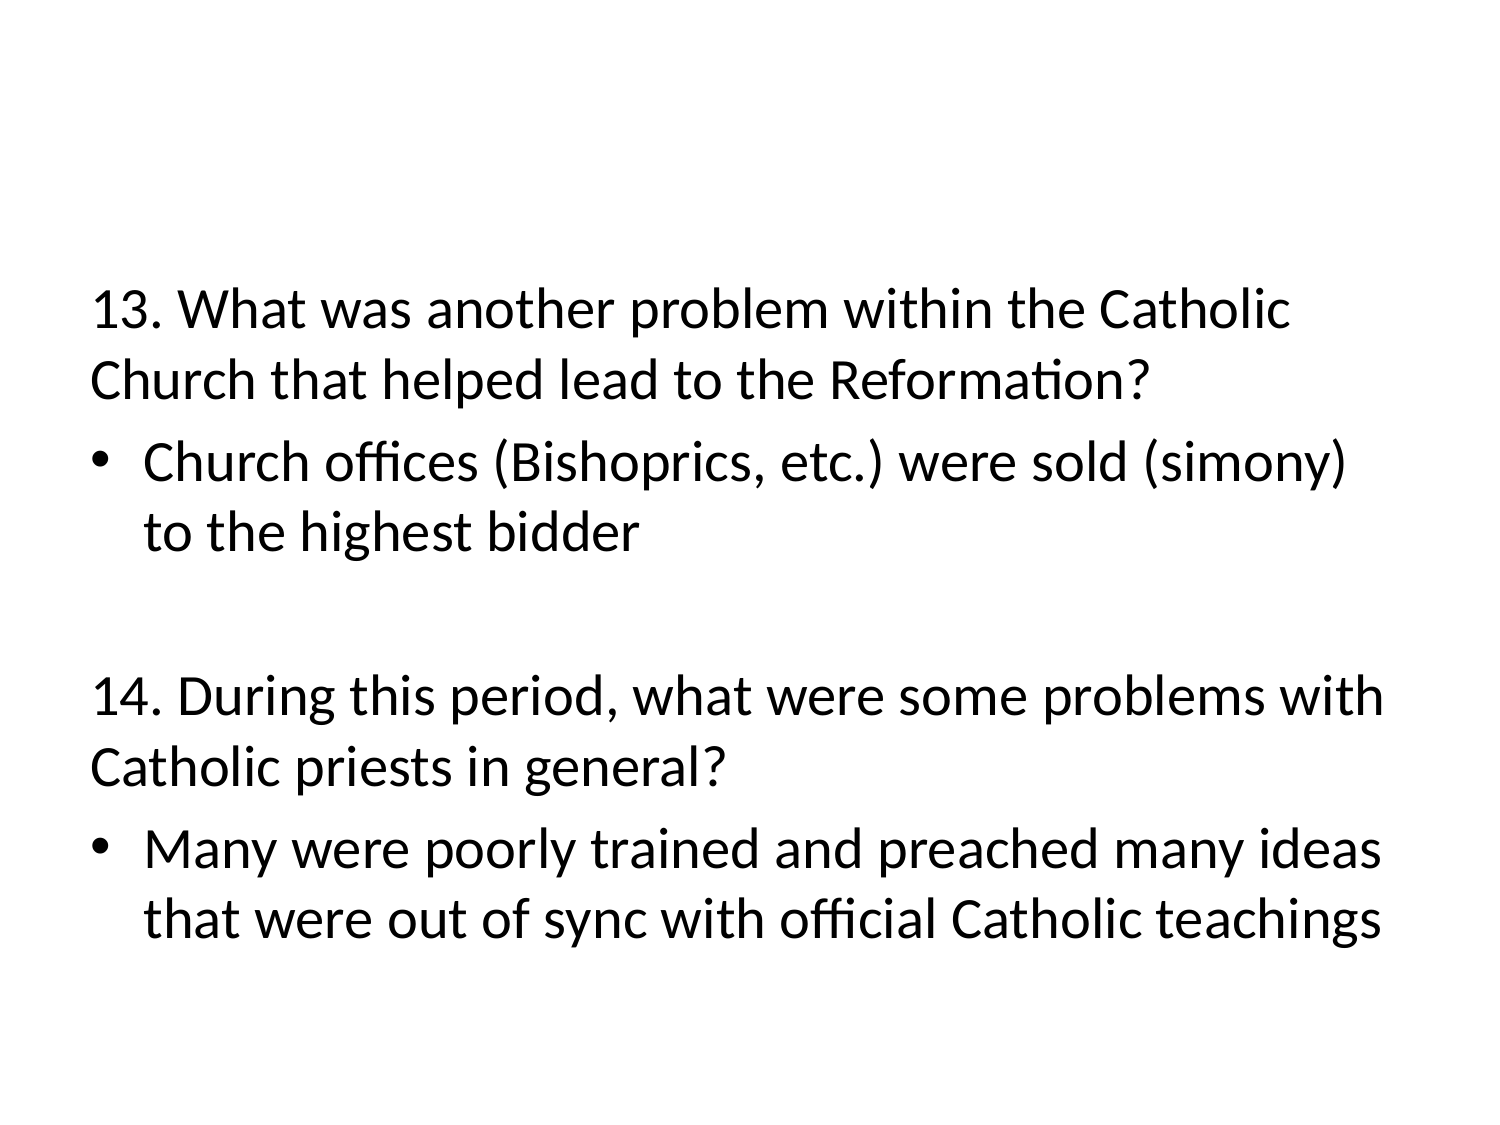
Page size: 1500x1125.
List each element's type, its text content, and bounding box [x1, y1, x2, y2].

list 13. What was another problem within the Catholic Church that helped lead to the Reformation? Church offices (Bishoprics, etc.) were sold (simony) to the highest bidder 14. During this period, what were some problems with Catholic priests in general? Many were poorly trained and preached many ideas that were out of sync with official Catholic teachings [75, 262, 1425, 1005]
